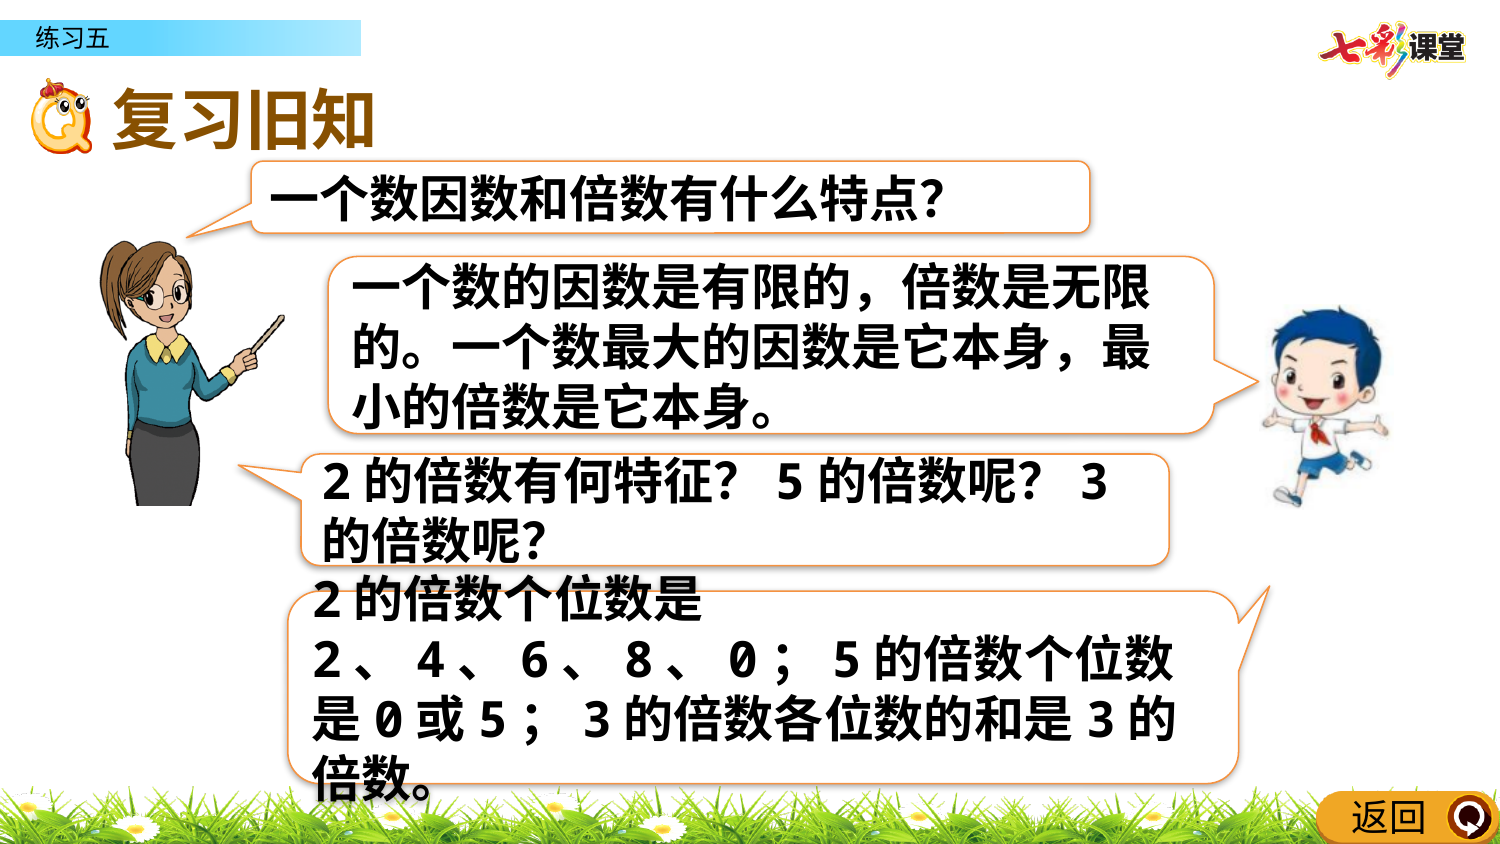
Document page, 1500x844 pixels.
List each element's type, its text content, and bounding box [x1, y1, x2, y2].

picture [99, 240, 285, 506]
picture [1258, 304, 1394, 510]
text_box 一个数的因数是有限的，倍数是无限的。一个数最大的因数是它本身，最小的倍数是它本身。 [327, 255, 1253, 435]
text_box 一个数因数和倍数有什么特点？ [185, 160, 1091, 238]
picture [0, 786, 1500, 844]
text_box 2的倍数有何特征？5的倍数呢？3的倍数呢？ [289, 453, 1170, 567]
text_box 2的倍数个位数是2、4、6、8、0；5的倍数个位数是0或5；3的倍数各位数的和是3的倍数。 [287, 585, 1271, 785]
text_box 复习旧知 [100, 72, 404, 164]
picture [1316, 20, 1468, 80]
picture [31, 78, 92, 154]
